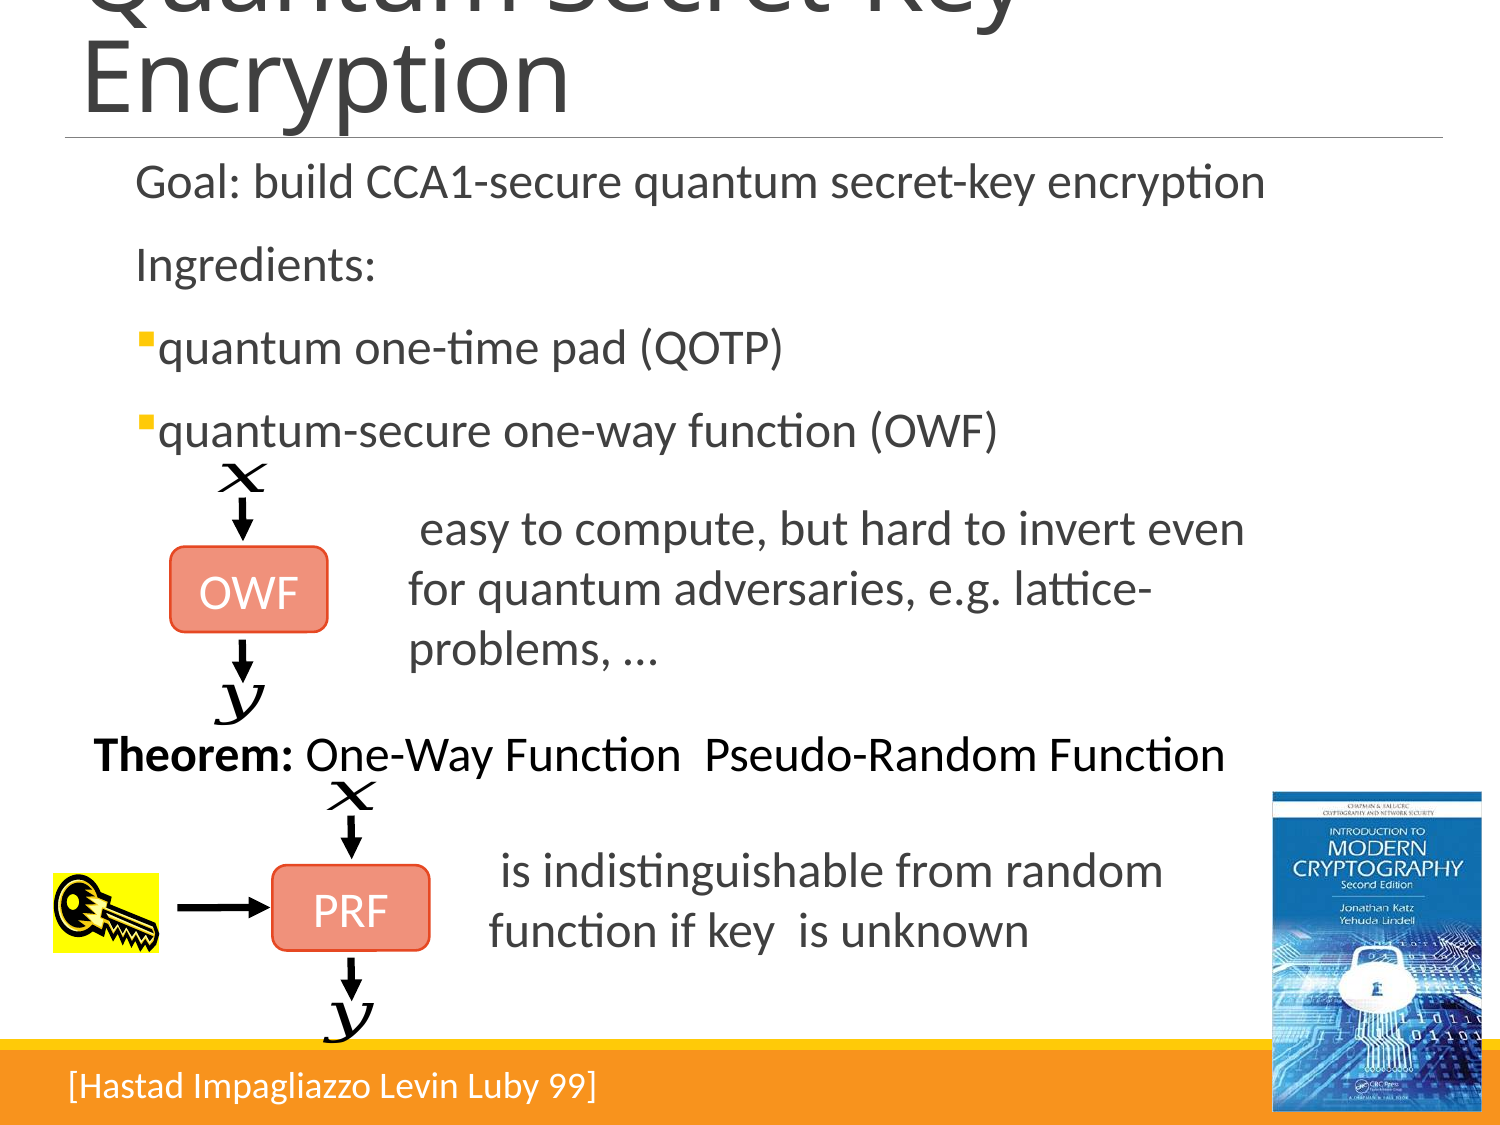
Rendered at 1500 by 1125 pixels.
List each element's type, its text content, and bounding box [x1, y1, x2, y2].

picture [1272, 790, 1482, 1113]
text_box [52, 762, 430, 1045]
list Goal: build CCA1-secure quantum secret-key encryption Ingredients: quantum one-time pad (QOTP) quantum-secure one-way function (OWF) [135, 147, 1378, 478]
text_box [Hastad Impagliazzo Levin Luby 99] [53, 1054, 1094, 1114]
title Quantum Secret-Key Encryption [64, 8, 1443, 141]
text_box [169, 444, 328, 727]
